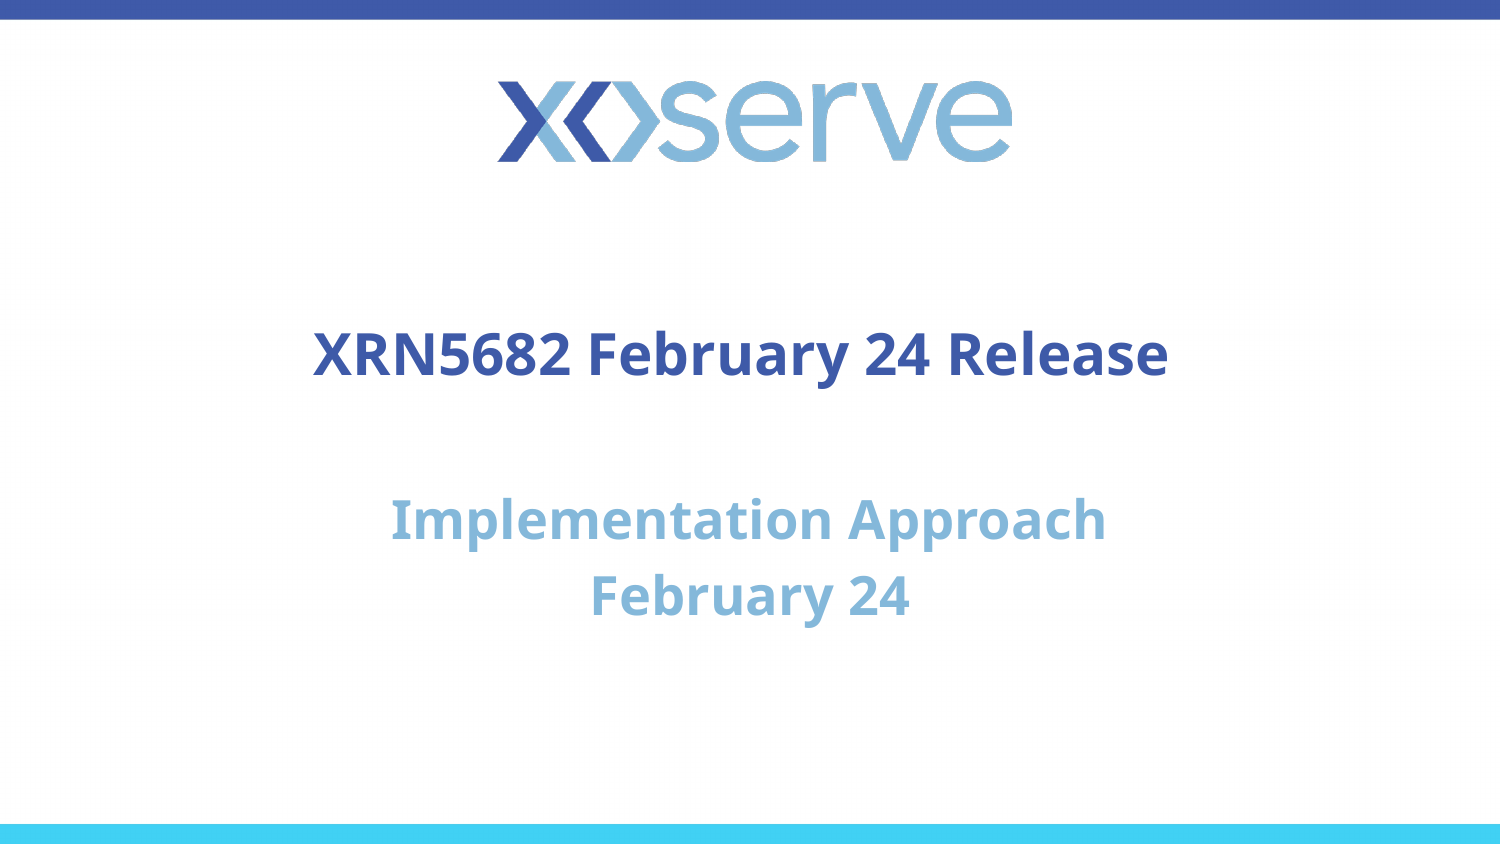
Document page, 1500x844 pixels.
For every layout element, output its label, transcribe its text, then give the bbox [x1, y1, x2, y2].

title XRN5682 February 24 Release [112, 262, 1388, 443]
picture [0, 0, 1500, 844]
subtitle Implementation Approach February 24 [225, 478, 1275, 694]
